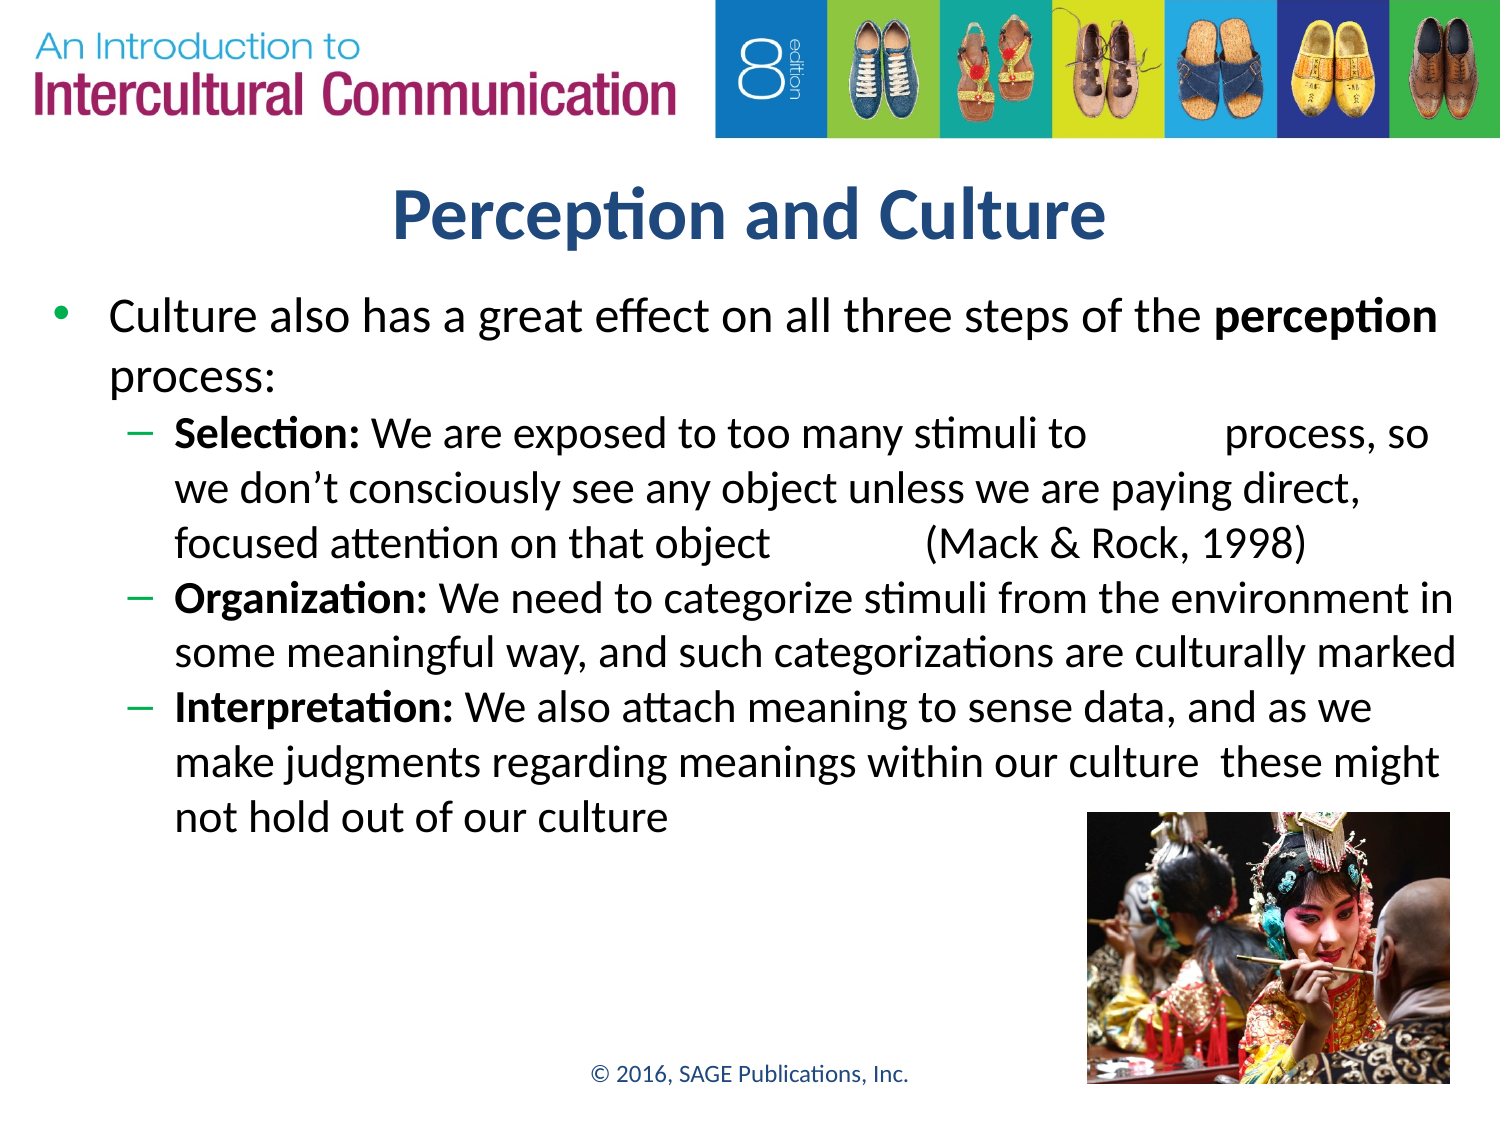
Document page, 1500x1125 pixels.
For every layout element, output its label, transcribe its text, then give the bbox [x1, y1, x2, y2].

picture [0, 271, 1500, 1125]
picture [0, 0, 1500, 149]
footer © 2016, SAGE Publications, Inc. [512, 1042, 988, 1103]
list Culture also has a great effect on all three steps of the perception process: Selection: We are exposed to too many stimuli to process, so we don’t consciously see any object unless we are paying direct, focused attention on that object (Mack & Rock, 1998) Organization: We need to categorize stimuli from the environment in some meaningful way, and such categorizations are culturally marked Interpretation: We also attach meaning to sense data, and as we make judgments regarding meanings within our culture these might not hold out of our culture [37, 275, 1475, 1113]
title Perception and Culture [0, 149, 1500, 271]
